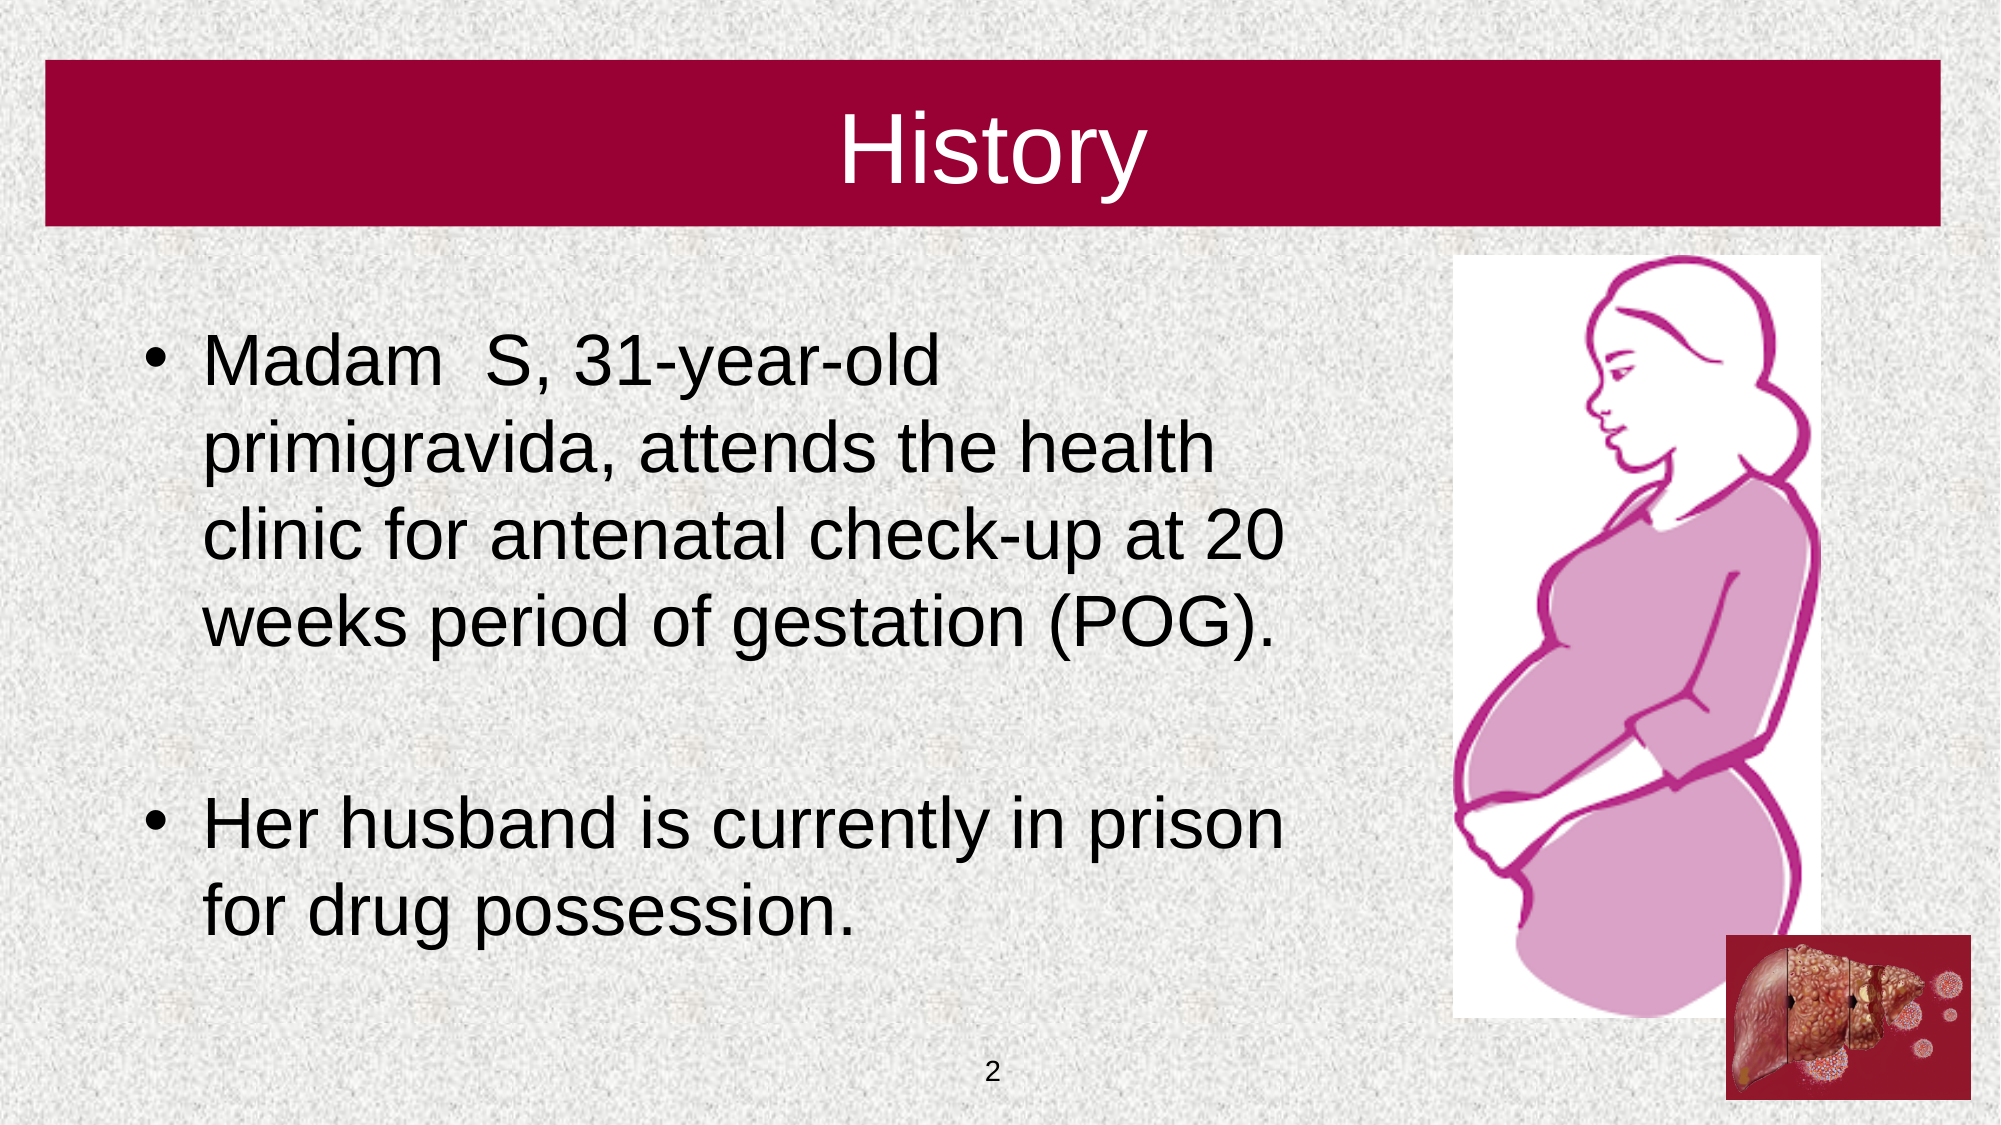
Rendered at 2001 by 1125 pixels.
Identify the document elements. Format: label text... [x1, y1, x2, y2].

list Madam S, 31-year-old primigravida, attends the health clinic for antenatal check-up at 20 weeks period of gestation (POG). Her husband is currently in prison for drug possession. [128, 305, 1331, 968]
slide_number ‹#› [759, 1039, 1227, 1100]
title History [45, 59, 1941, 227]
picture [0, 0, 2001, 1125]
